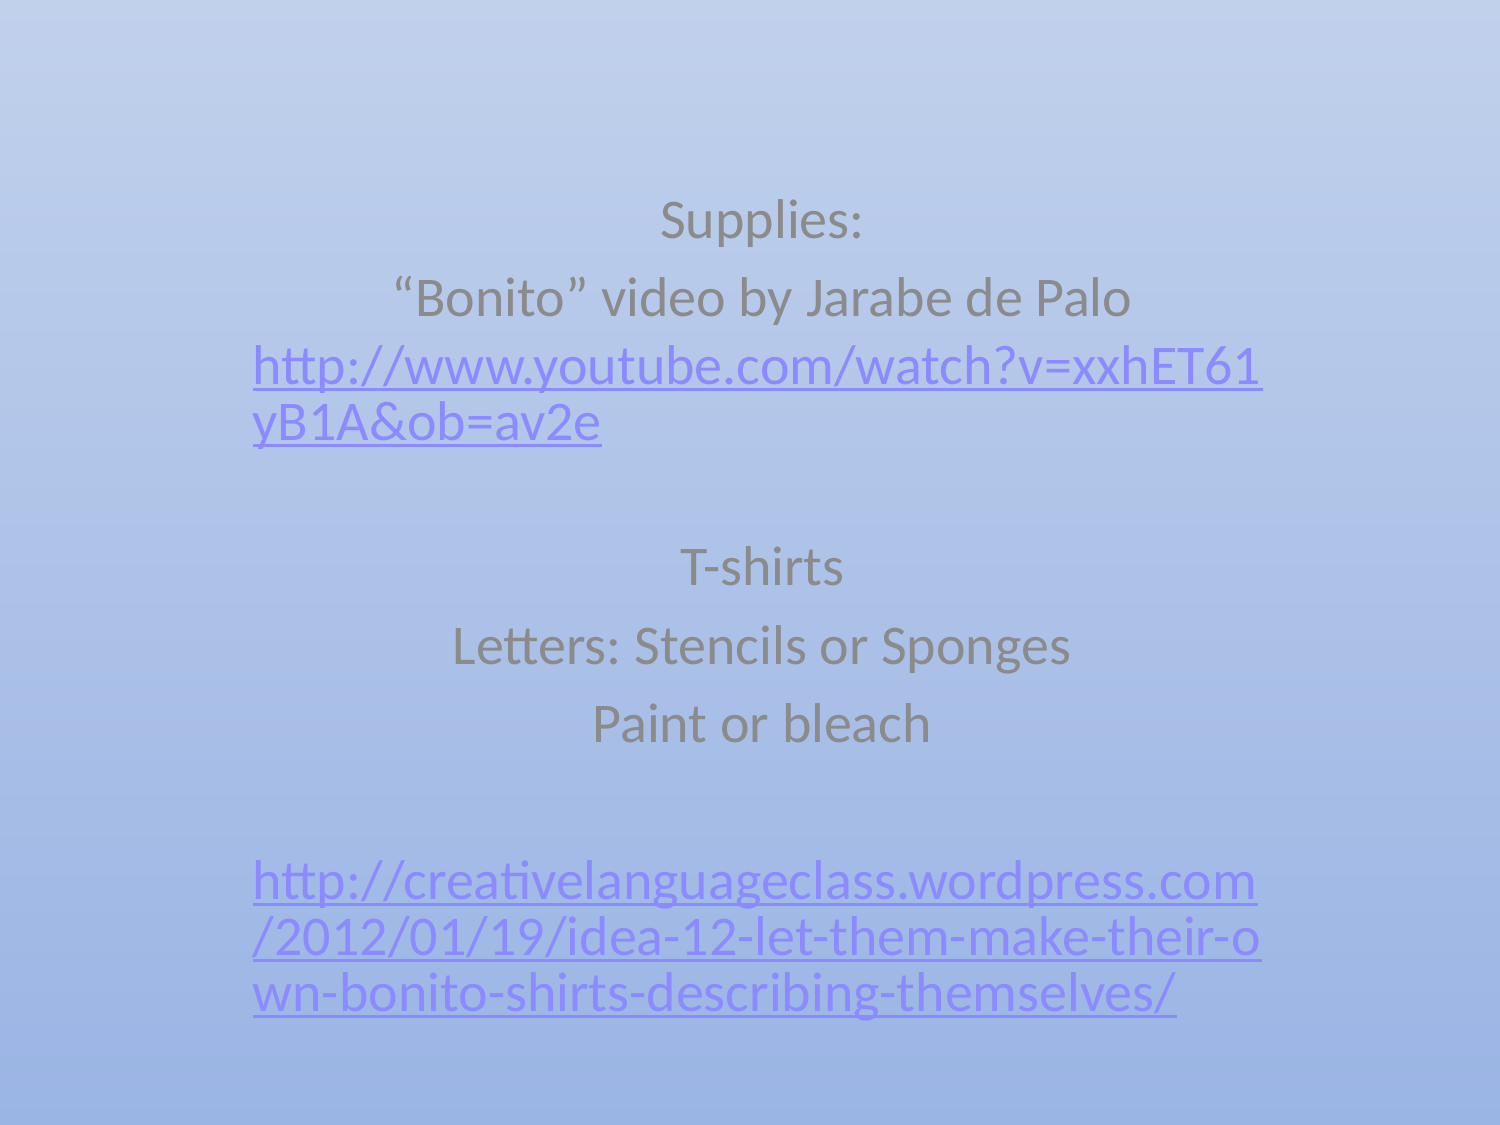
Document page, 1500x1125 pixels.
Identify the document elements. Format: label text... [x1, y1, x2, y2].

subtitle Supplies: “Bonito” video by Jarabe de Palo http://www.youtube.com/watch?v=xxhET61yB1A&ob=av2e T-shirts Letters: Stencils or Sponges Paint or bleach http://creativelanguageclass.wordpress.com/2012/01/19/idea-12-let-them-make-their-own-bonito-shirts-describing-themselves/ [237, 174, 1288, 863]
